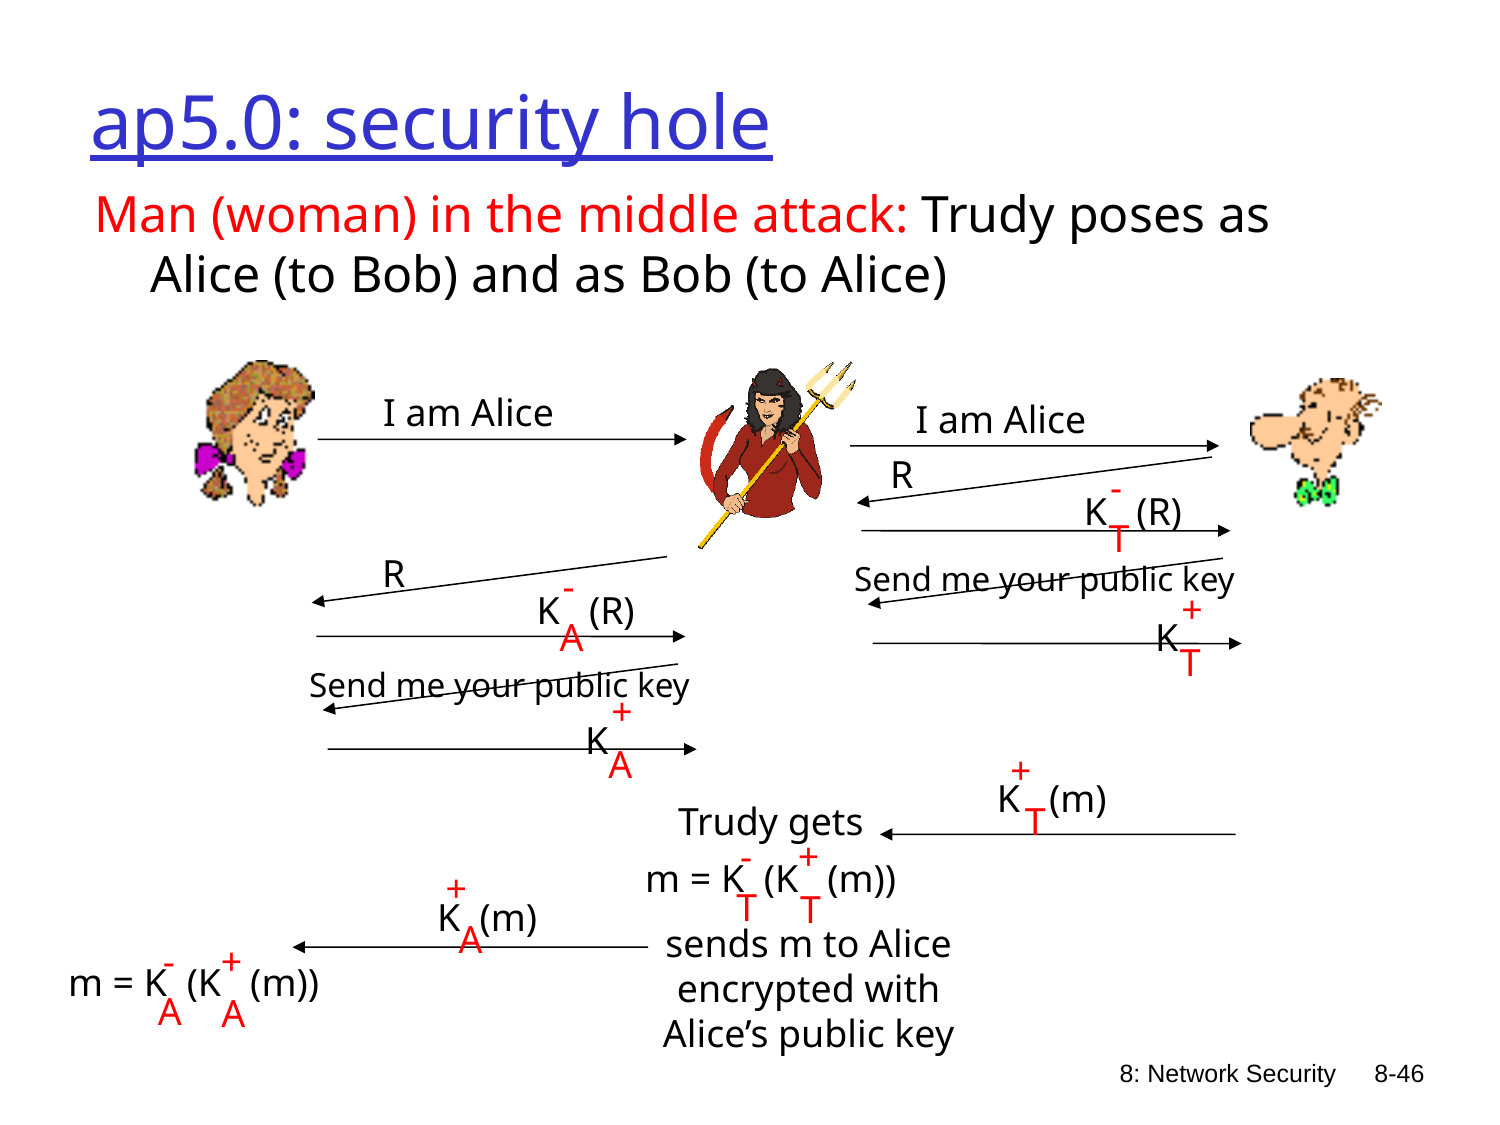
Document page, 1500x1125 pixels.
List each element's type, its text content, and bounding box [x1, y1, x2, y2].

text_box I am Alice [368, 381, 569, 442]
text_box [568, 680, 655, 795]
picture [698, 361, 856, 549]
text_box [655, 630, 686, 643]
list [1250, 378, 1382, 513]
text_box Trudy gets [663, 790, 879, 826]
text_box R [875, 443, 929, 503]
slide_number 8-46 [1320, 1050, 1440, 1099]
text_box Send me your public key [294, 656, 706, 712]
text_box [856, 495, 875, 508]
text_box I am Alice [900, 388, 1102, 449]
text_box [311, 594, 367, 608]
footer 8: Network Security [876, 1050, 1352, 1125]
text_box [1064, 456, 1203, 568]
list Man (woman) in the middle attack: Trudy poses as Alice (to Bob) and as Bob (to Alice) [79, 175, 1326, 938]
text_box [50, 930, 338, 1043]
text_box [569, 433, 687, 446]
text_box [1102, 439, 1220, 453]
text_box sends m to Alice encrypted with Alice’s public key [644, 912, 973, 1063]
text_box [1225, 637, 1242, 650]
title ap5.0: security hole [75, 41, 863, 198]
text_box Send me your public key [839, 551, 1251, 606]
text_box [421, 858, 554, 970]
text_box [980, 739, 1124, 851]
text_box [655, 743, 697, 756]
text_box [627, 826, 915, 939]
text_box [1203, 524, 1231, 537]
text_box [516, 555, 655, 667]
text_box R [367, 542, 421, 602]
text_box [1137, 578, 1225, 692]
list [190, 360, 315, 513]
